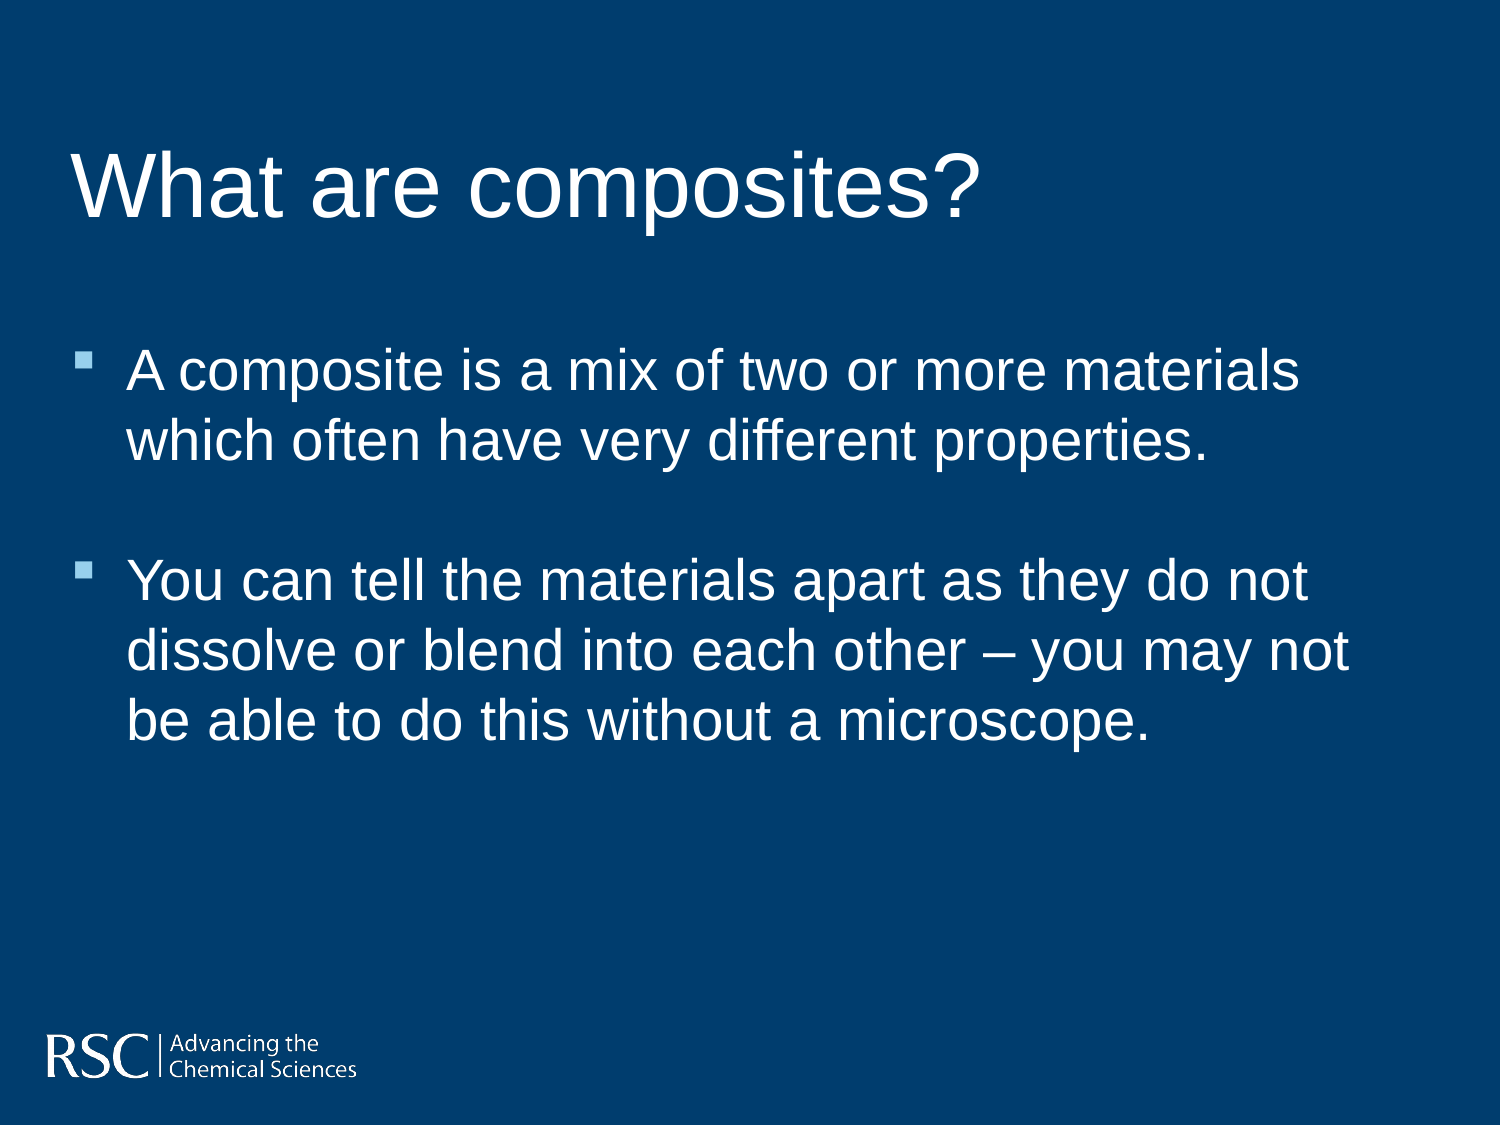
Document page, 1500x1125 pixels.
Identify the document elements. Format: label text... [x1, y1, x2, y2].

picture [42, 1028, 362, 1082]
list A composite is a mix of two or more materials which often have very different properties. You can tell the materials apart as they do not dissolve or blend into each other – you may not be able to do this without a microscope. [55, 324, 1438, 976]
title What are composites? [55, 74, 1438, 244]
